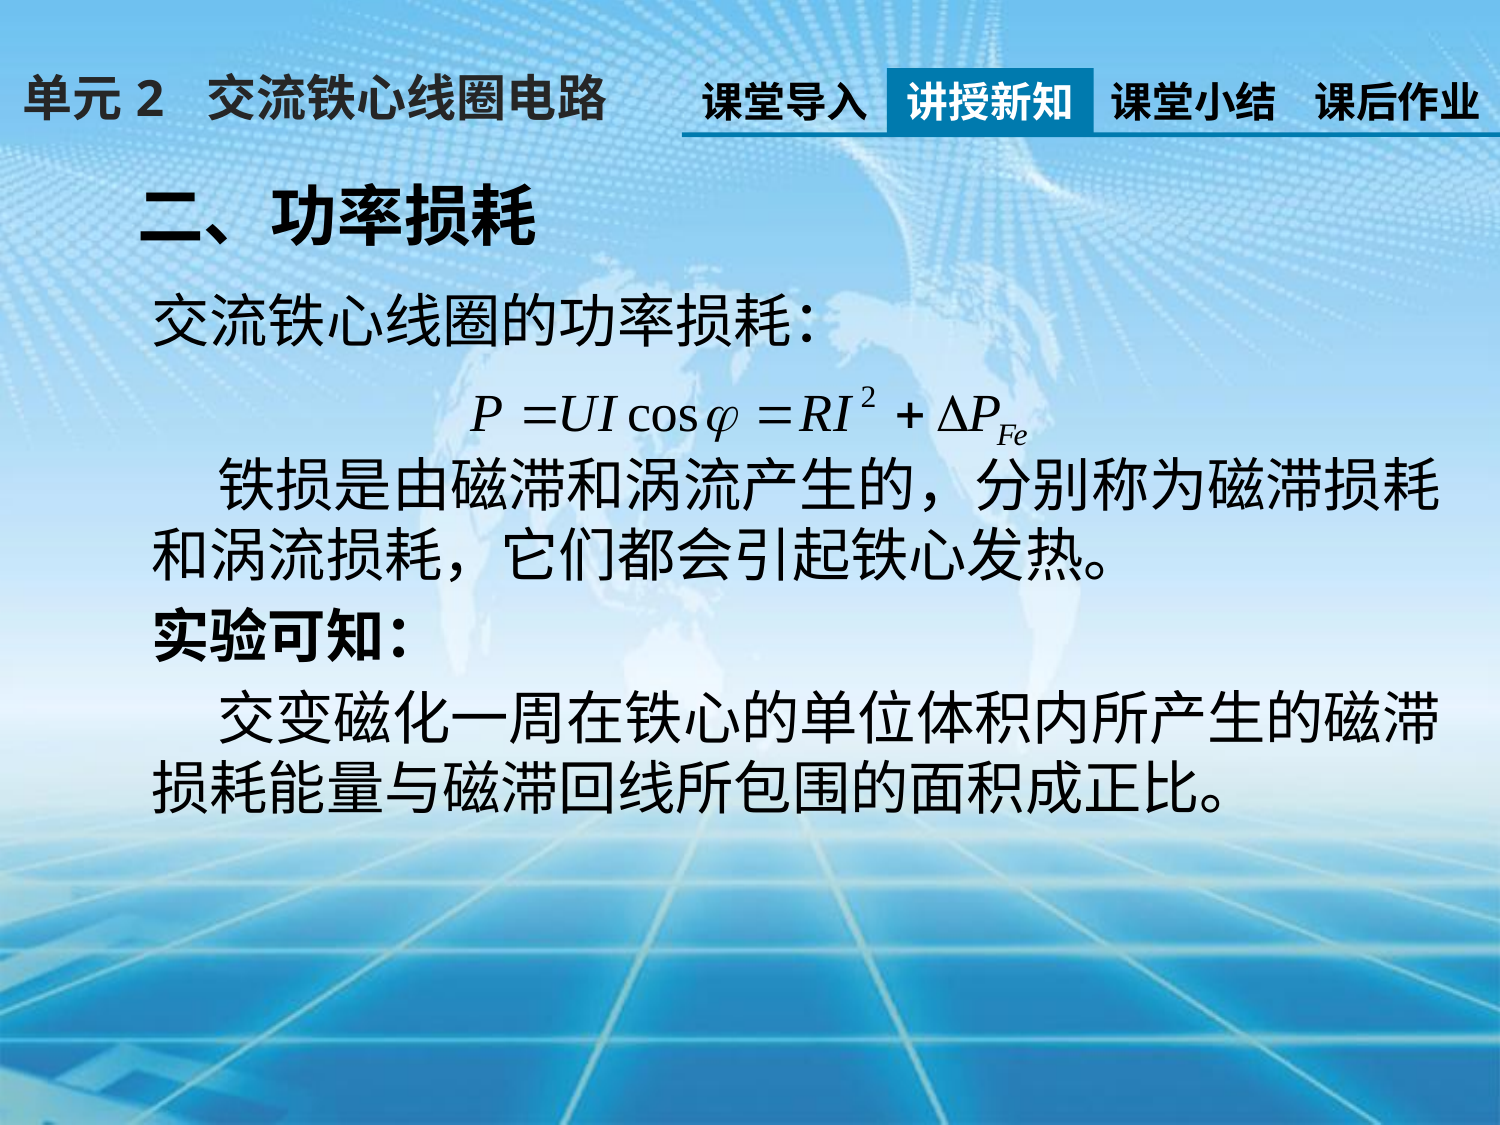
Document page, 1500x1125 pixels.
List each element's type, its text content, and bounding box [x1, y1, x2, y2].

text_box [8, 59, 1500, 135]
picture [0, 0, 1500, 1125]
text_box 交流铁心线圈的功率损耗： 铁损是由磁滞和涡流产生的，分别称为磁滞损耗和涡流损耗，它们都会引起铁心发热。 实验可知： 交变磁化一周在铁心的单位体积内所产生的磁滞损耗能量与磁滞回线所包围的面积成正比。 [136, 295, 1487, 1020]
text_box 二、功率损耗 [122, 135, 1500, 295]
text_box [460, 373, 1039, 459]
